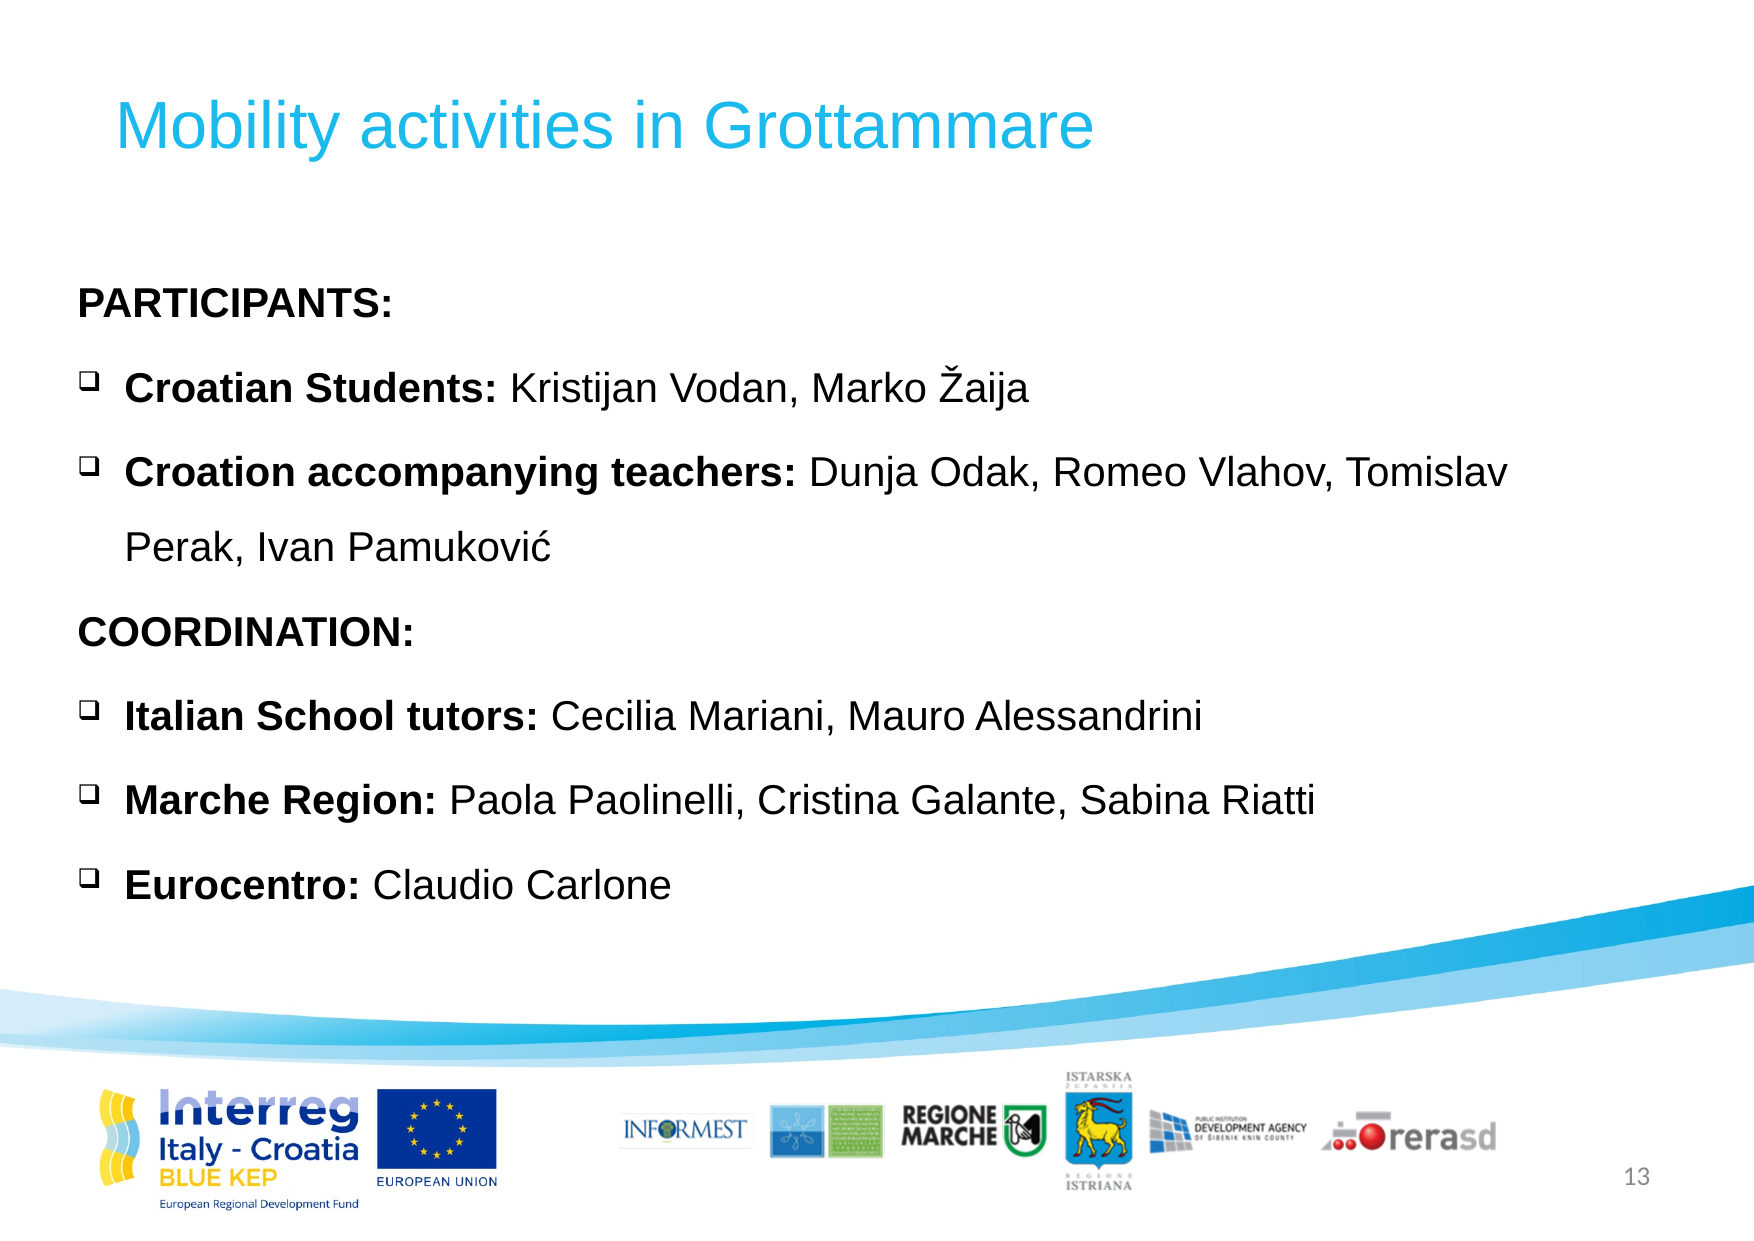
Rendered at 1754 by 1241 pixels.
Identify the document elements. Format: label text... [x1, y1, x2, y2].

text_box Mobility activities in Grottammare [98, 72, 1650, 170]
slide_number 13 [1607, 1141, 1666, 1208]
text_box PARTICIPANTS: Croatian Students: Kristijan Vodan, Marko Žaija Croation accompanying teachers: Dunja Odak, Romeo Vlahov, Tomislav Perak, Ivan Pamuković COORDINATION: Italian School tutors: Cecilia Mariani, Mauro Alessandrini Marche Region: Paola Paolinelli, Cristina Galante, Sabina Riatti Eurocentro: Claudio Carlone [62, 211, 1621, 915]
picture [0, 0, 1754, 1241]
